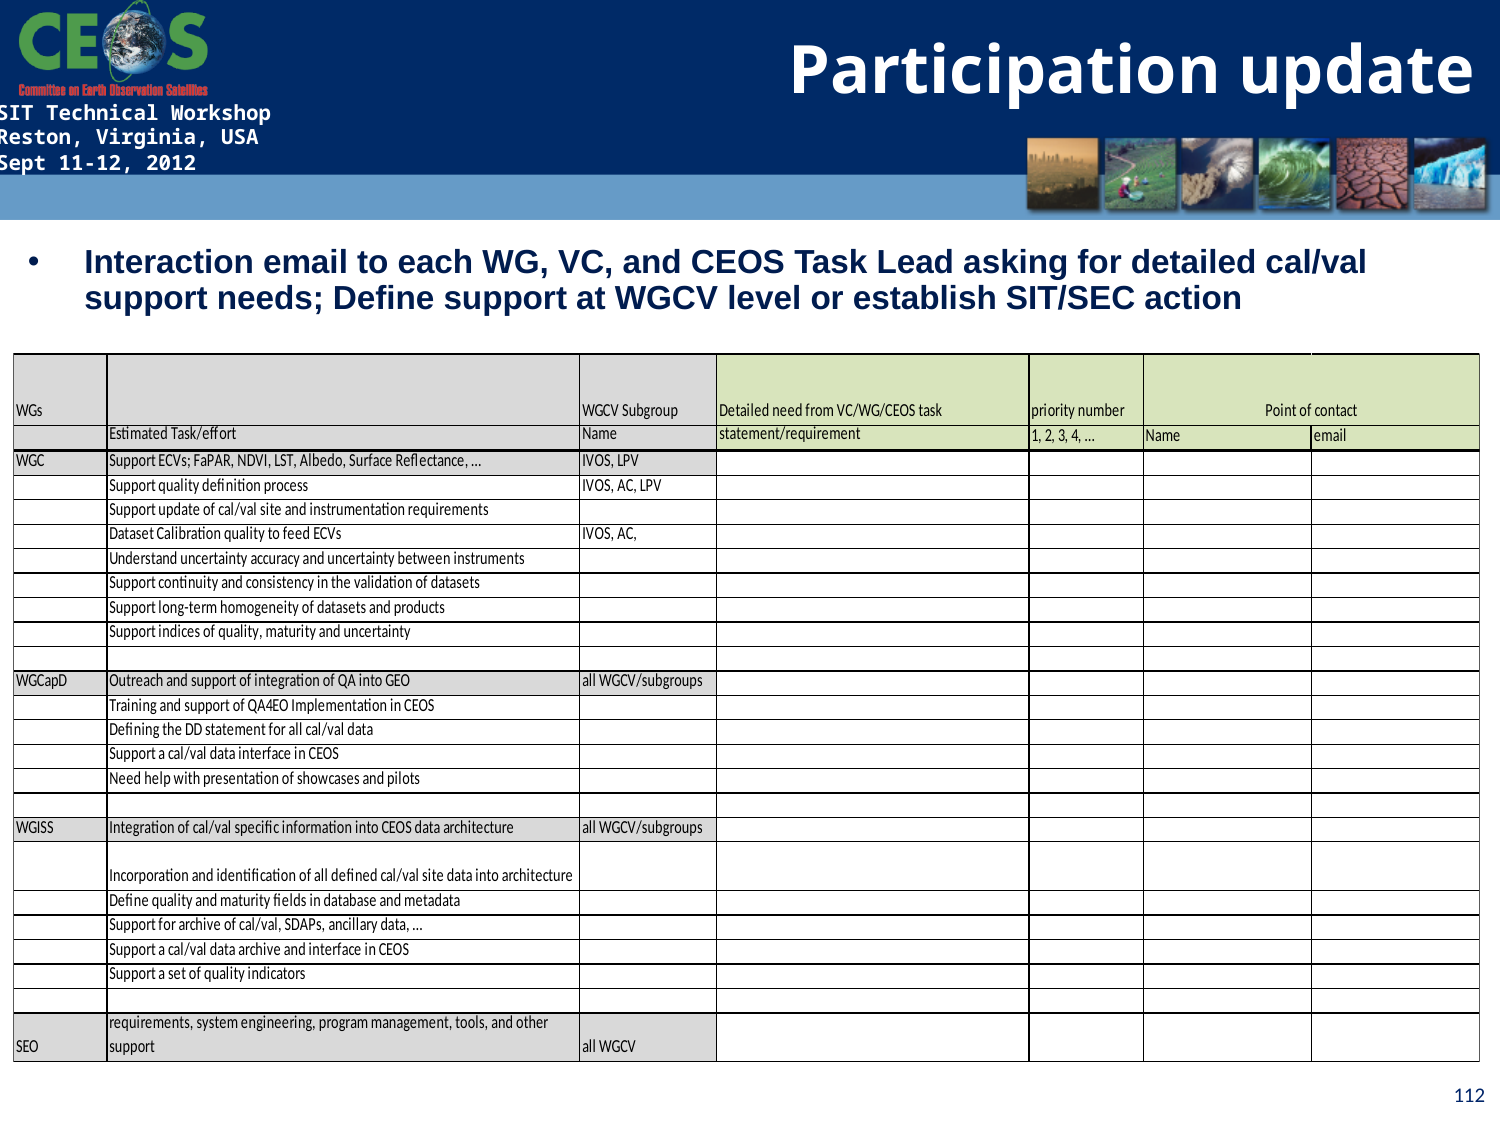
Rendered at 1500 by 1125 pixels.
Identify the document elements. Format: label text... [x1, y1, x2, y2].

slide_number 112 [1187, 1073, 1500, 1125]
text_box Interaction email to each WG, VC, and CEOS Task Lead asking for detailed cal/val support needs; Define support at WGCV level or establish SIT/SEC action [13, 237, 1453, 328]
title Participation update [216, 16, 1491, 117]
picture [12, 353, 1481, 1063]
picture [0, 0, 1500, 220]
